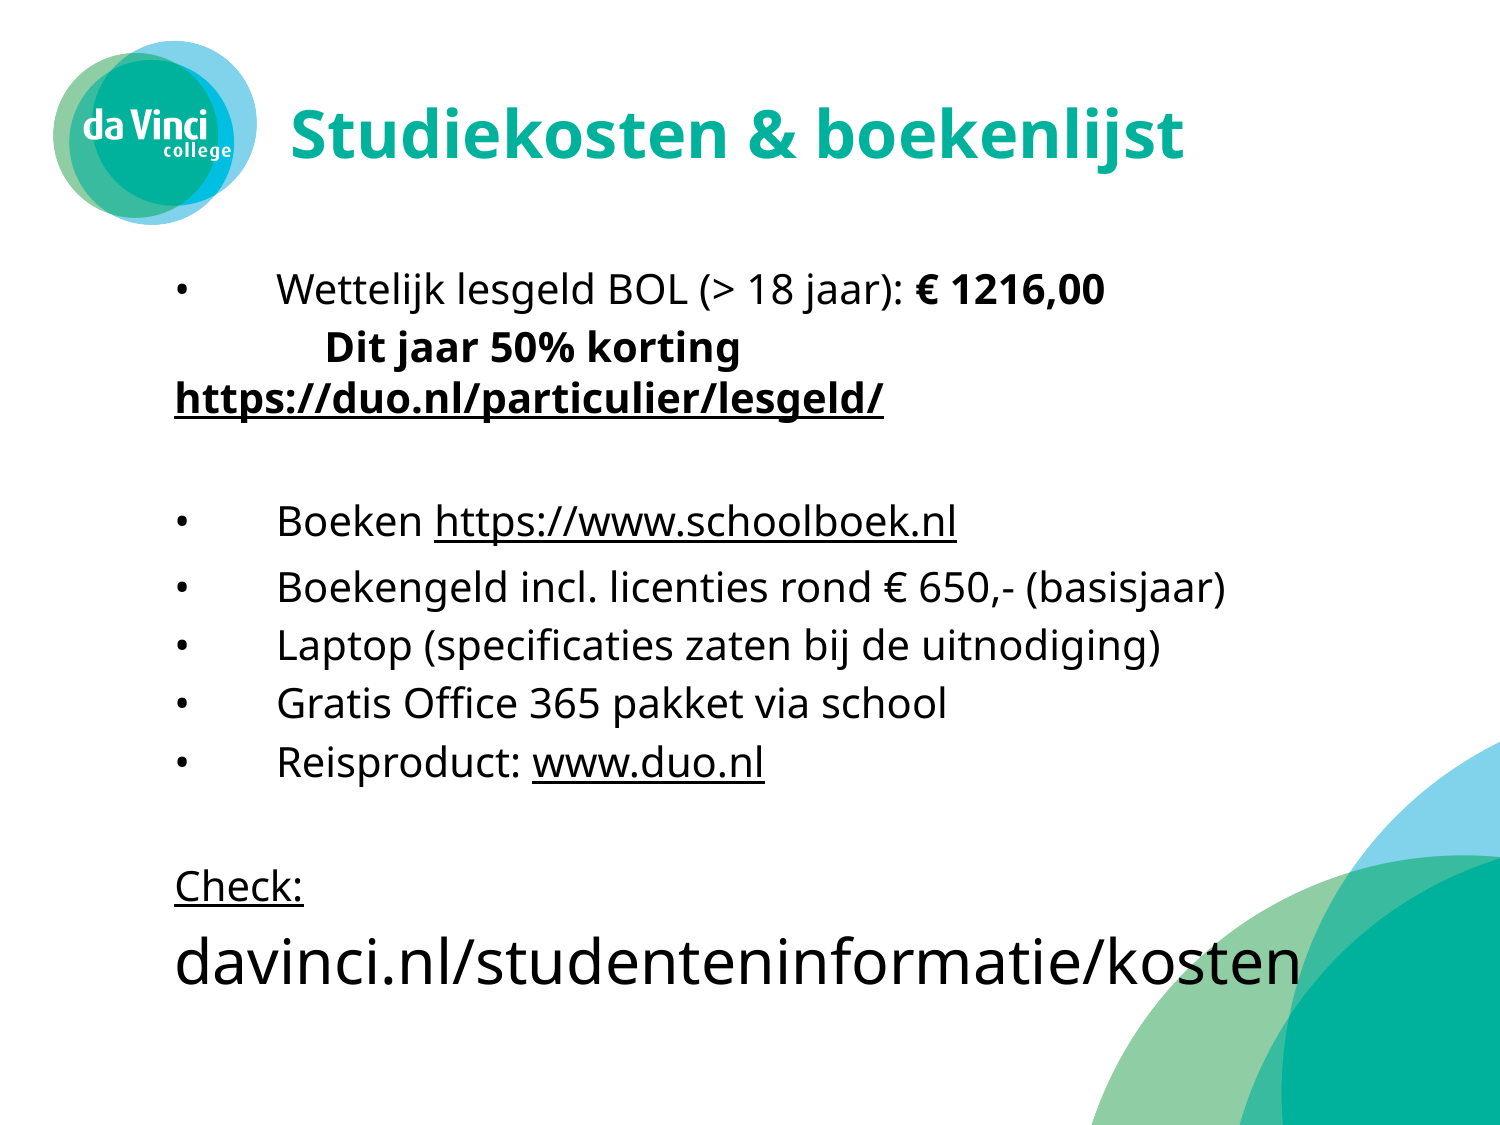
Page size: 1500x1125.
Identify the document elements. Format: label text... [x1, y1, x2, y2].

list • Wettelijk lesgeld BOL (> 18 jaar): € 1216,00 Dit jaar 50% korting https://duo.nl/particulier/lesgeld/ • Boeken https://www.schoolboek.nl • Boekengeld incl. licenties rond € 650,- (basisjaar) • Laptop (specificaties zaten bij de uitnodiging) • Gratis Office 365 pakket via school • Reisproduct: www.duo.nl Check: davinci.nl/studenteninformatie/kosten [159, 255, 1425, 1005]
title Studiekosten & boekenlijst [275, 37, 1424, 180]
picture [0, 0, 1500, 1125]
